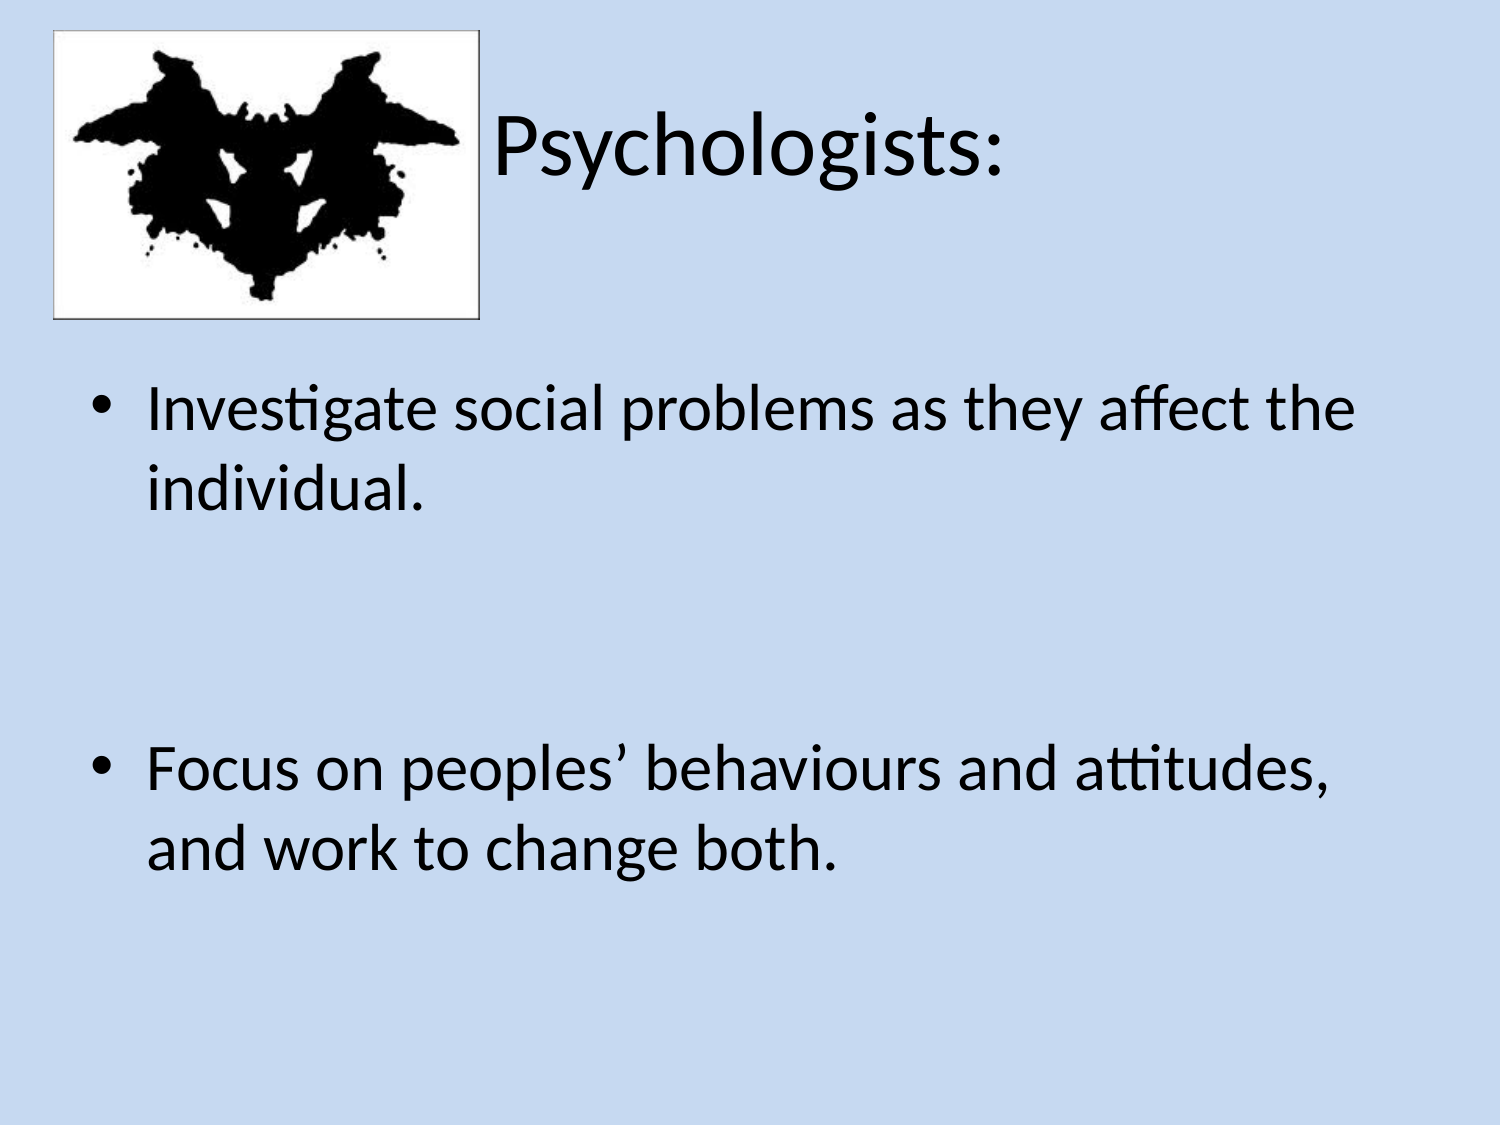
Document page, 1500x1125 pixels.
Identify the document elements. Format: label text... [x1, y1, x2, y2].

title Psychologists: [484, 44, 1426, 233]
picture [52, 30, 480, 321]
list Investigate social problems as they affect the individual. Focus on peoples’ behaviours and attitudes, and work to change both. [74, 262, 1426, 1006]
